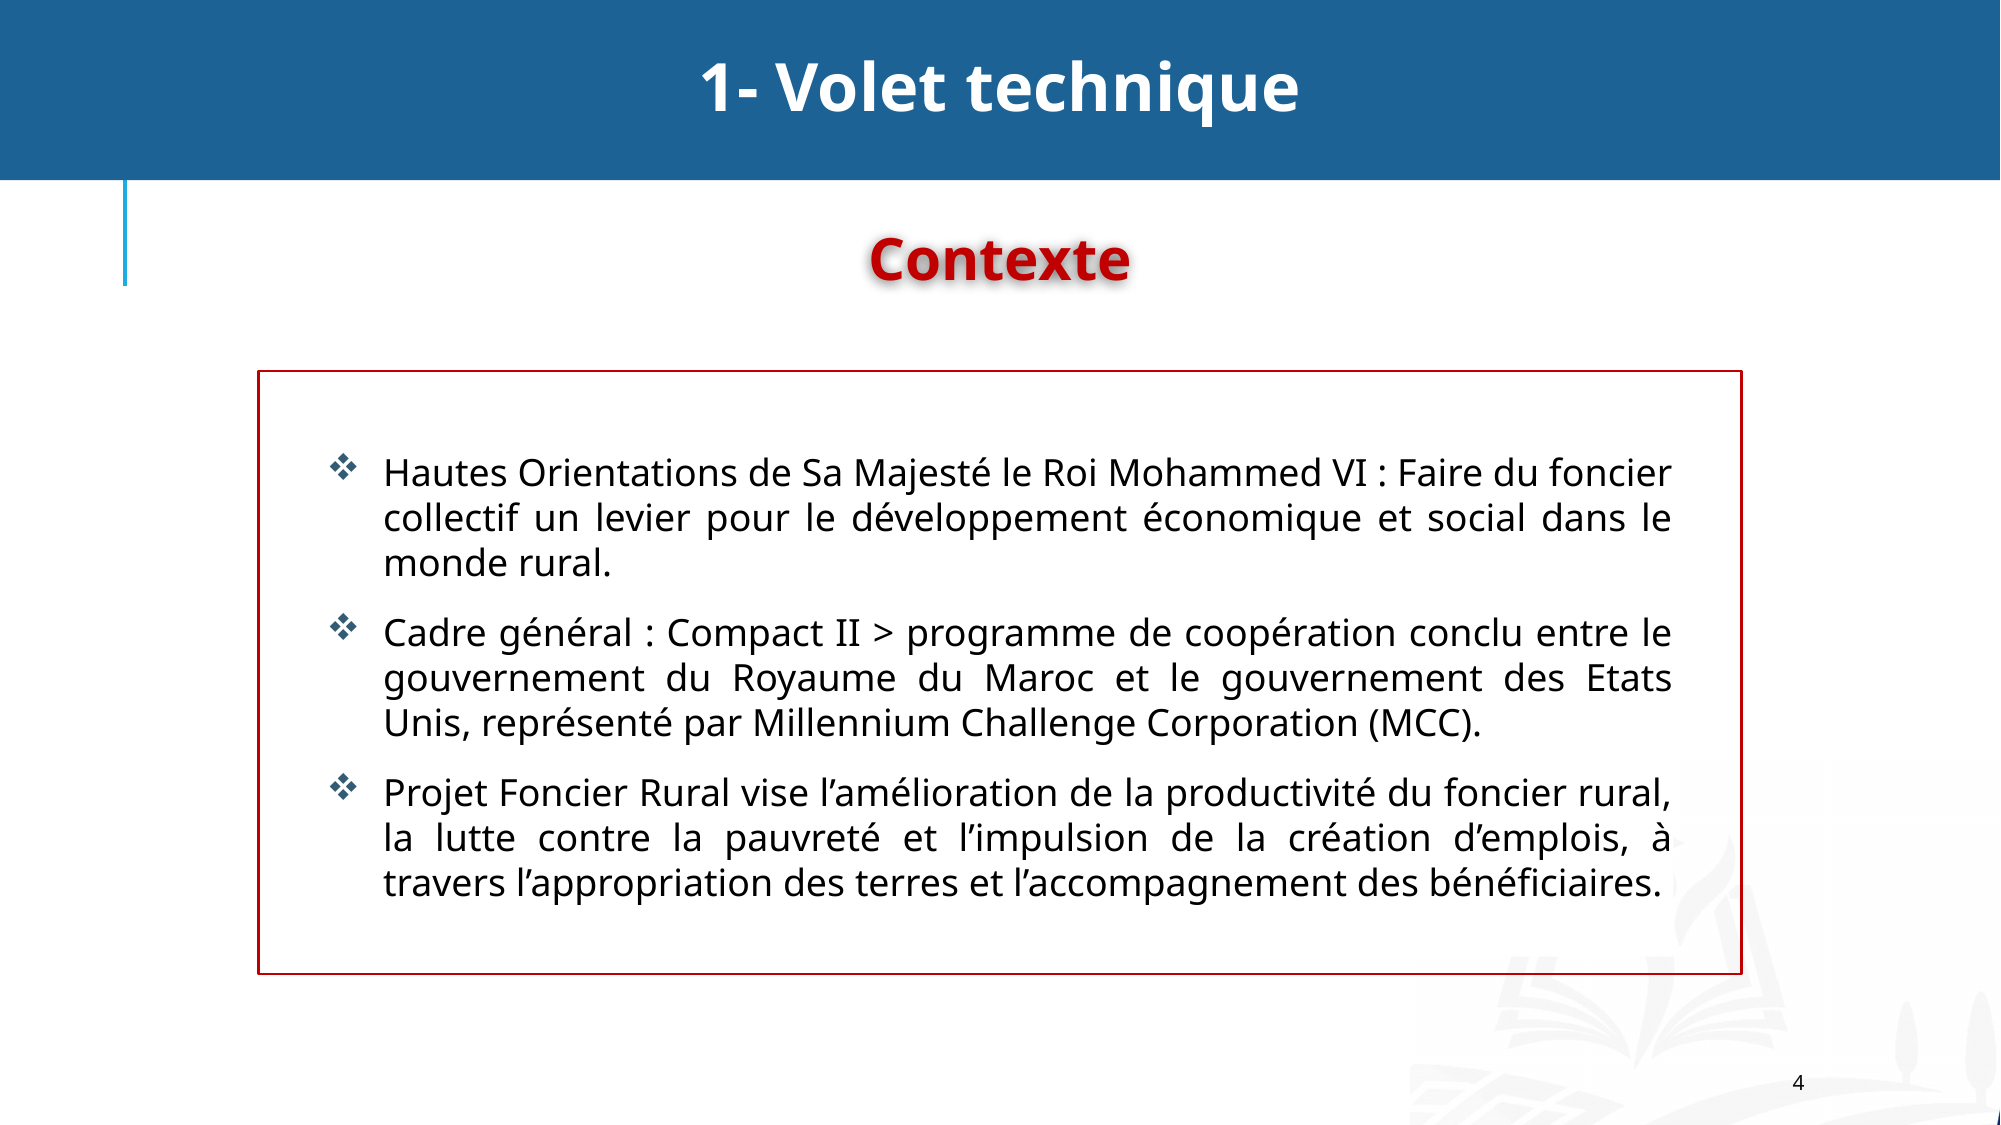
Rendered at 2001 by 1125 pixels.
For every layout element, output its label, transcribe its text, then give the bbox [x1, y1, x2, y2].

text_box Hautes Orientations de Sa Majesté le Roi Mohammed VI : Faire du foncier collectif un levier pour le développement économique et social dans le monde rural. Cadre général : Compact II > programme de coopération conclu entre le gouvernement du Royaume du Maroc et le gouvernement des Etats Unis, représenté par Millennium Challenge Corporation (MCC). Projet Foncier Rural vise l’amélioration de la productivité du foncier rural, la lutte contre la pauvreté et l’impulsion de la création d’emplois, à travers l’appropriation des terres et l’accompagnement des bénéficiaires. [325, 448, 1675, 958]
text_box 1- Volet technique [0, 0, 2000, 181]
picture [1409, 759, 2000, 1125]
text_box Contexte [326, 215, 1674, 299]
text_box [257, 370, 1743, 975]
